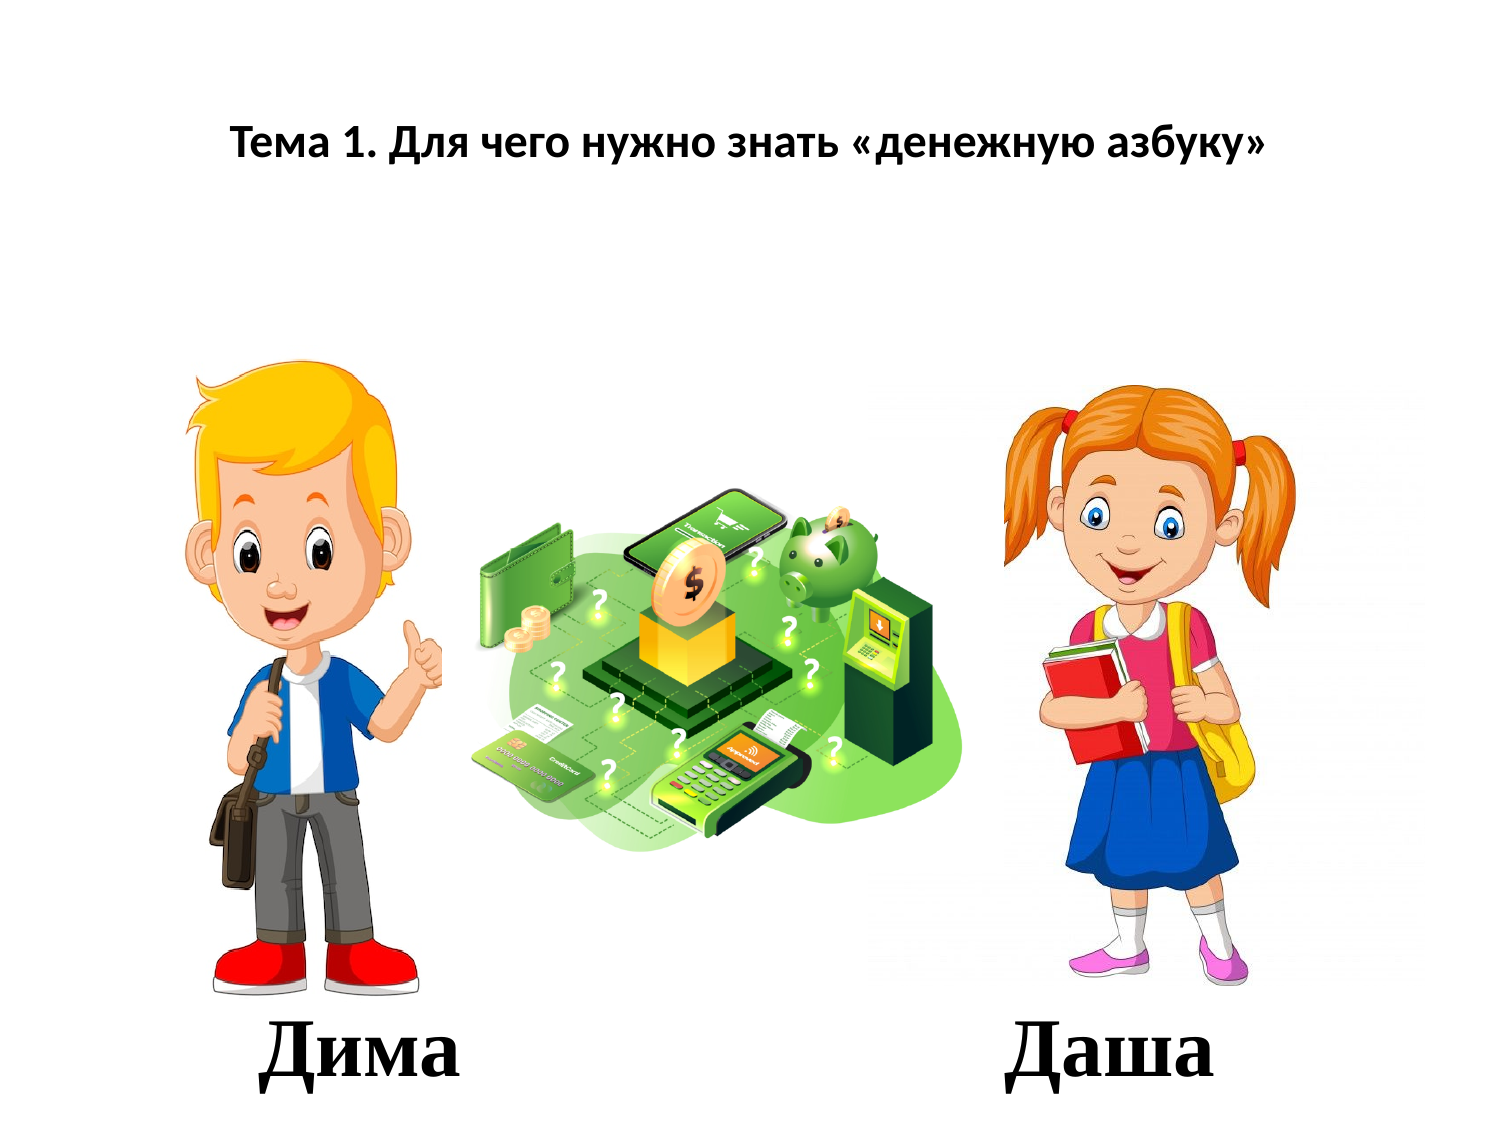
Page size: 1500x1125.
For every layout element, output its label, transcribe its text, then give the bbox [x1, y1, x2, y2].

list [868, 385, 1425, 987]
text_box Дима [123, 985, 597, 1101]
text_box Даша [938, 994, 1282, 1101]
title Тема 1. Для чего нужно знать «денежную азбуку» [75, 45, 1425, 233]
picture [41, 345, 1005, 1014]
